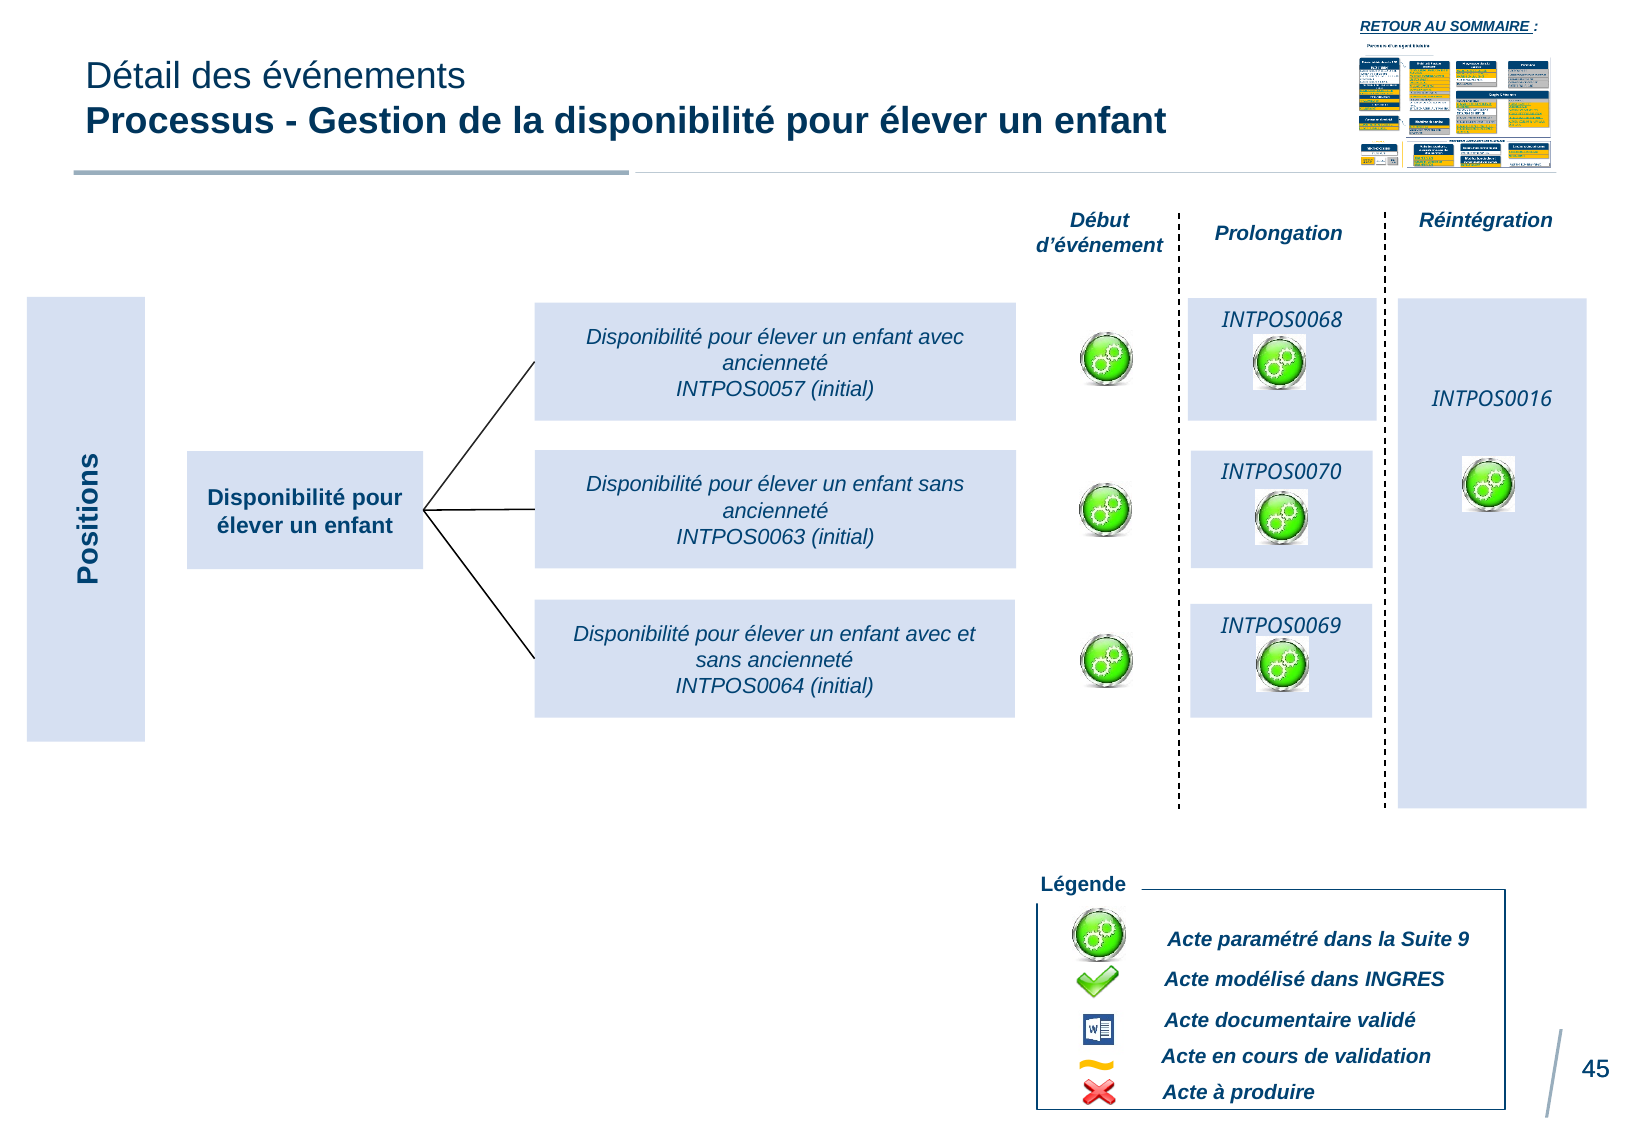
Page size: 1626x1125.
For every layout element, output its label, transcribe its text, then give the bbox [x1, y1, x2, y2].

picture [1462, 456, 1515, 512]
picture [1256, 636, 1309, 692]
picture [1080, 330, 1133, 386]
picture [1079, 481, 1132, 537]
picture [1359, 40, 1553, 168]
slide_number 45 [1516, 1044, 1625, 1121]
picture [1255, 489, 1308, 545]
picture [1082, 1079, 1116, 1105]
picture [1253, 334, 1306, 390]
picture [1080, 632, 1133, 688]
picture [1067, 906, 1128, 1059]
